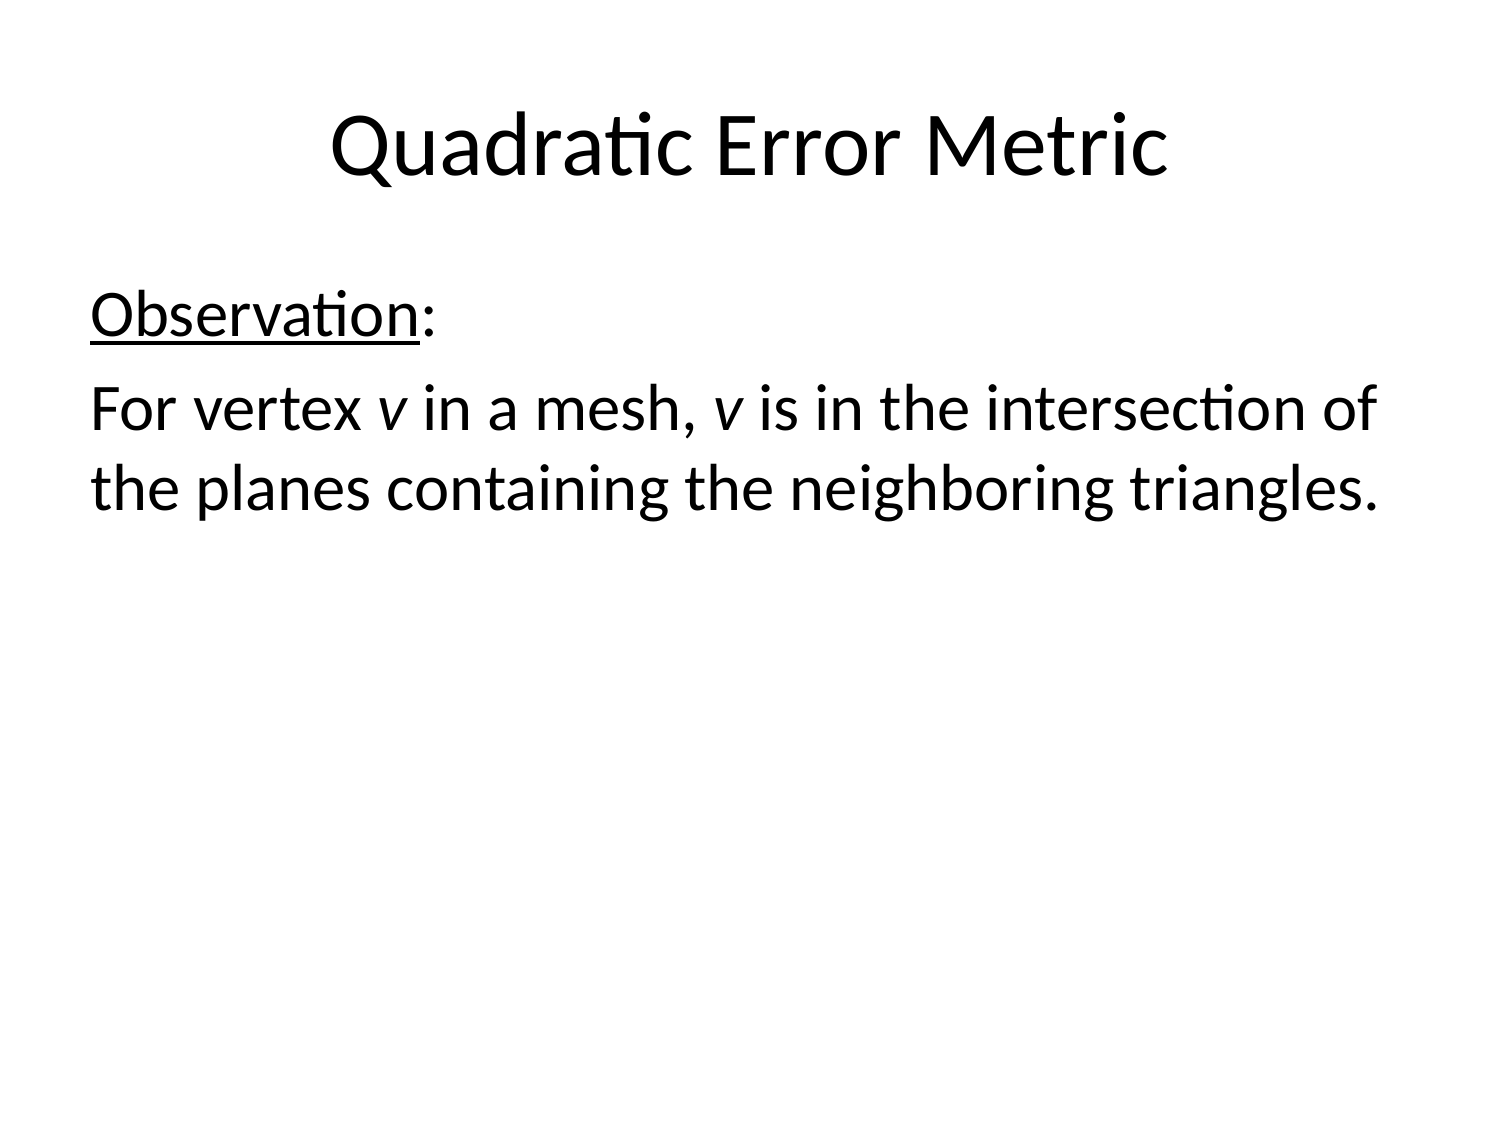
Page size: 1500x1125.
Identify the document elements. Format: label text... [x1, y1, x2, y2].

title Quadratic Error Metric [75, 45, 1425, 233]
list Observation: For vertex v in a mesh, v is in the intersection of the planes containing the neighboring triangles. [75, 262, 1425, 1005]
